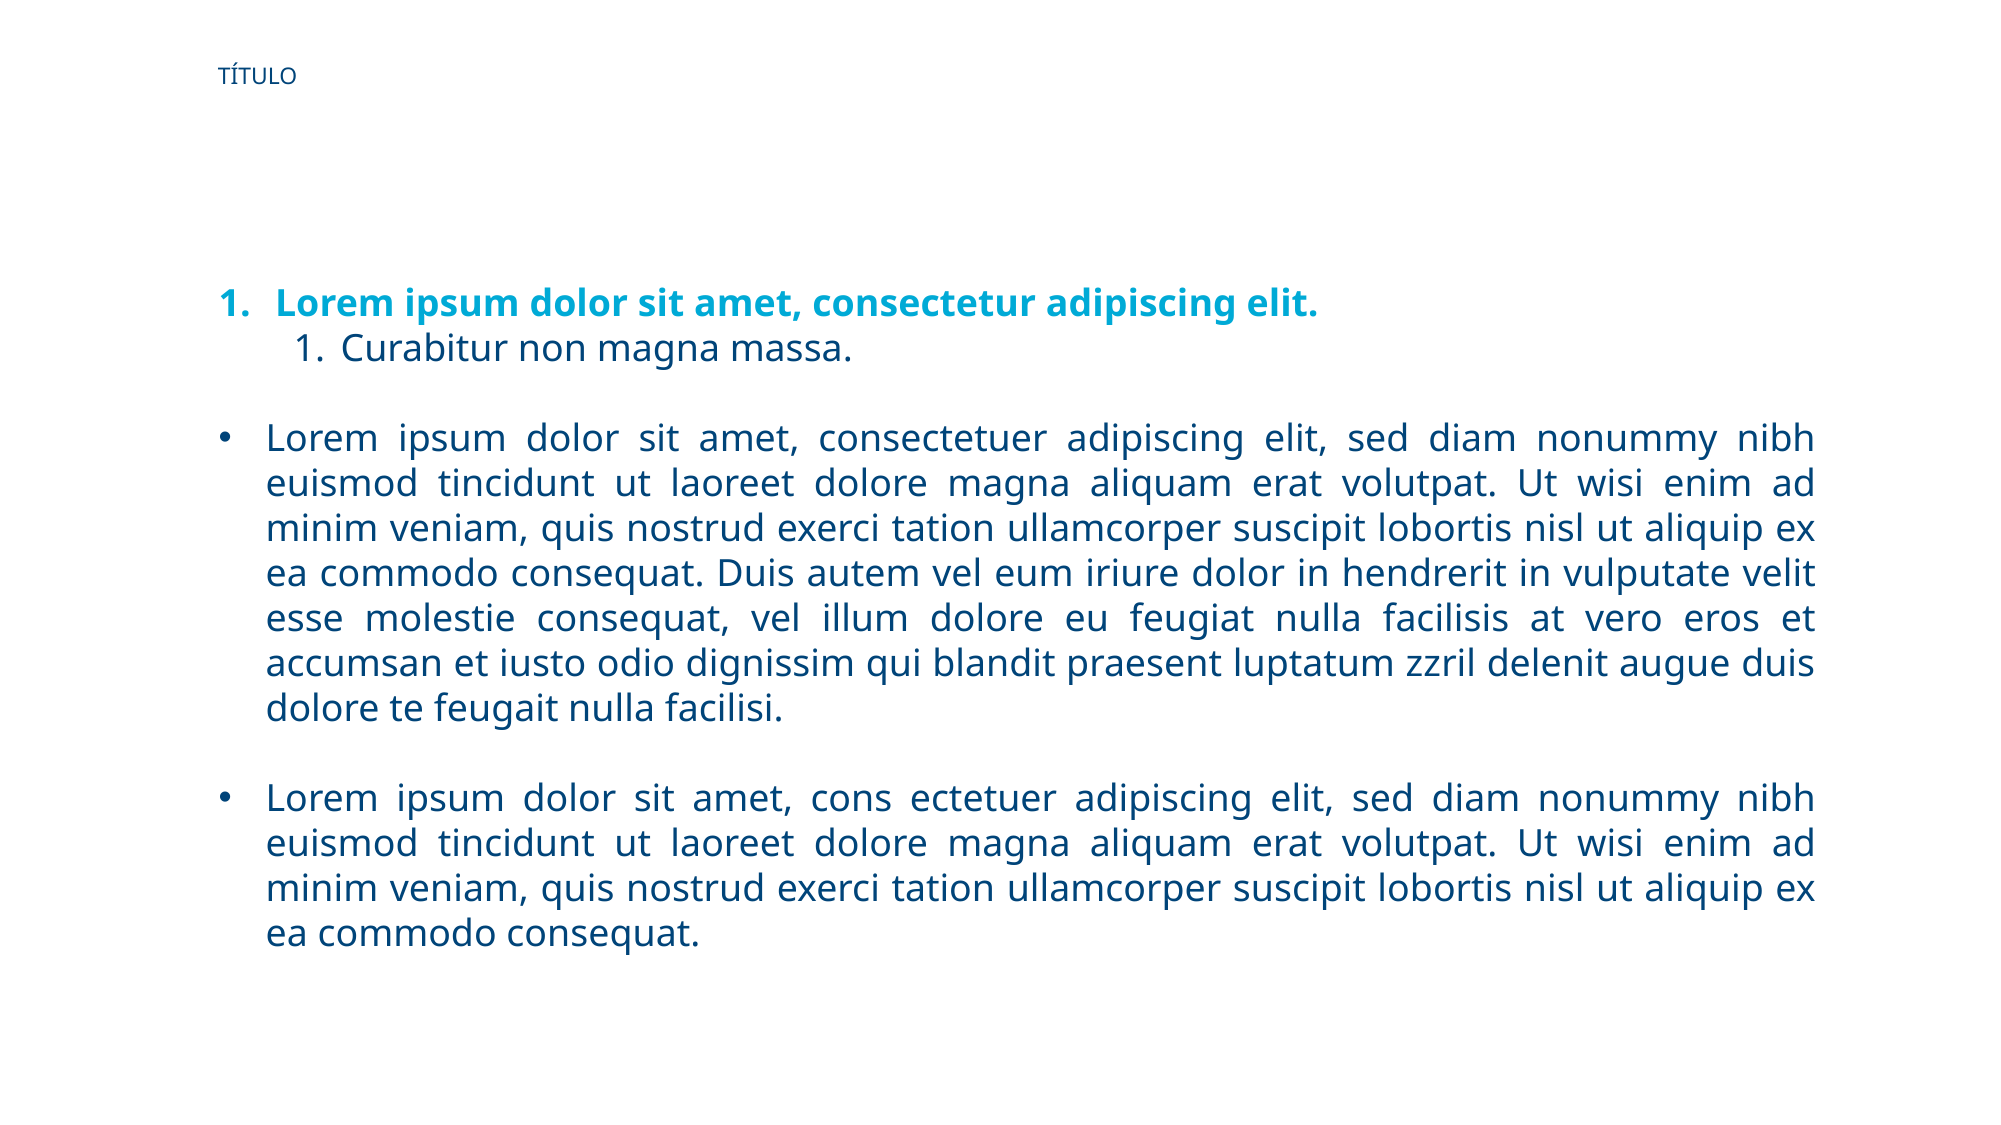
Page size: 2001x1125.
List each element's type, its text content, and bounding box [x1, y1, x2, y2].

text_box Lorem ipsum dolor sit amet, consectetur adipiscing elit. Curabitur non magna massa. Lorem ipsum dolor sit amet, consectetuer adipiscing elit, sed diam nonummy nibh euismod tincidunt ut laoreet dolore magna aliquam erat volutpat. Ut wisi enim ad minim veniam, quis nostrud exerci tation ullamcorper suscipit lobortis nisl ut aliquip ex ea commodo consequat. Duis autem vel eum iriure dolor in hendrerit in vulputate velit esse molestie consequat, vel illum dolore eu feugiat nulla facilisis at vero eros et accumsan et iusto odio dignissim qui blandit praesent luptatum zzril delenit augue duis dolore te feugait nulla facilisi. Lorem ipsum dolor sit amet, cons ectetuer adipiscing elit, sed diam nonummy nibh euismod tincidunt ut laoreet dolore magna aliquam erat volutpat. Ut wisi enim ad minim veniam, quis nostrud exerci tation ullamcorper suscipit lobortis nisl ut aliquip ex ea commodo consequat. [203, 271, 1832, 1007]
text_box TÍTULO [203, 53, 1581, 176]
